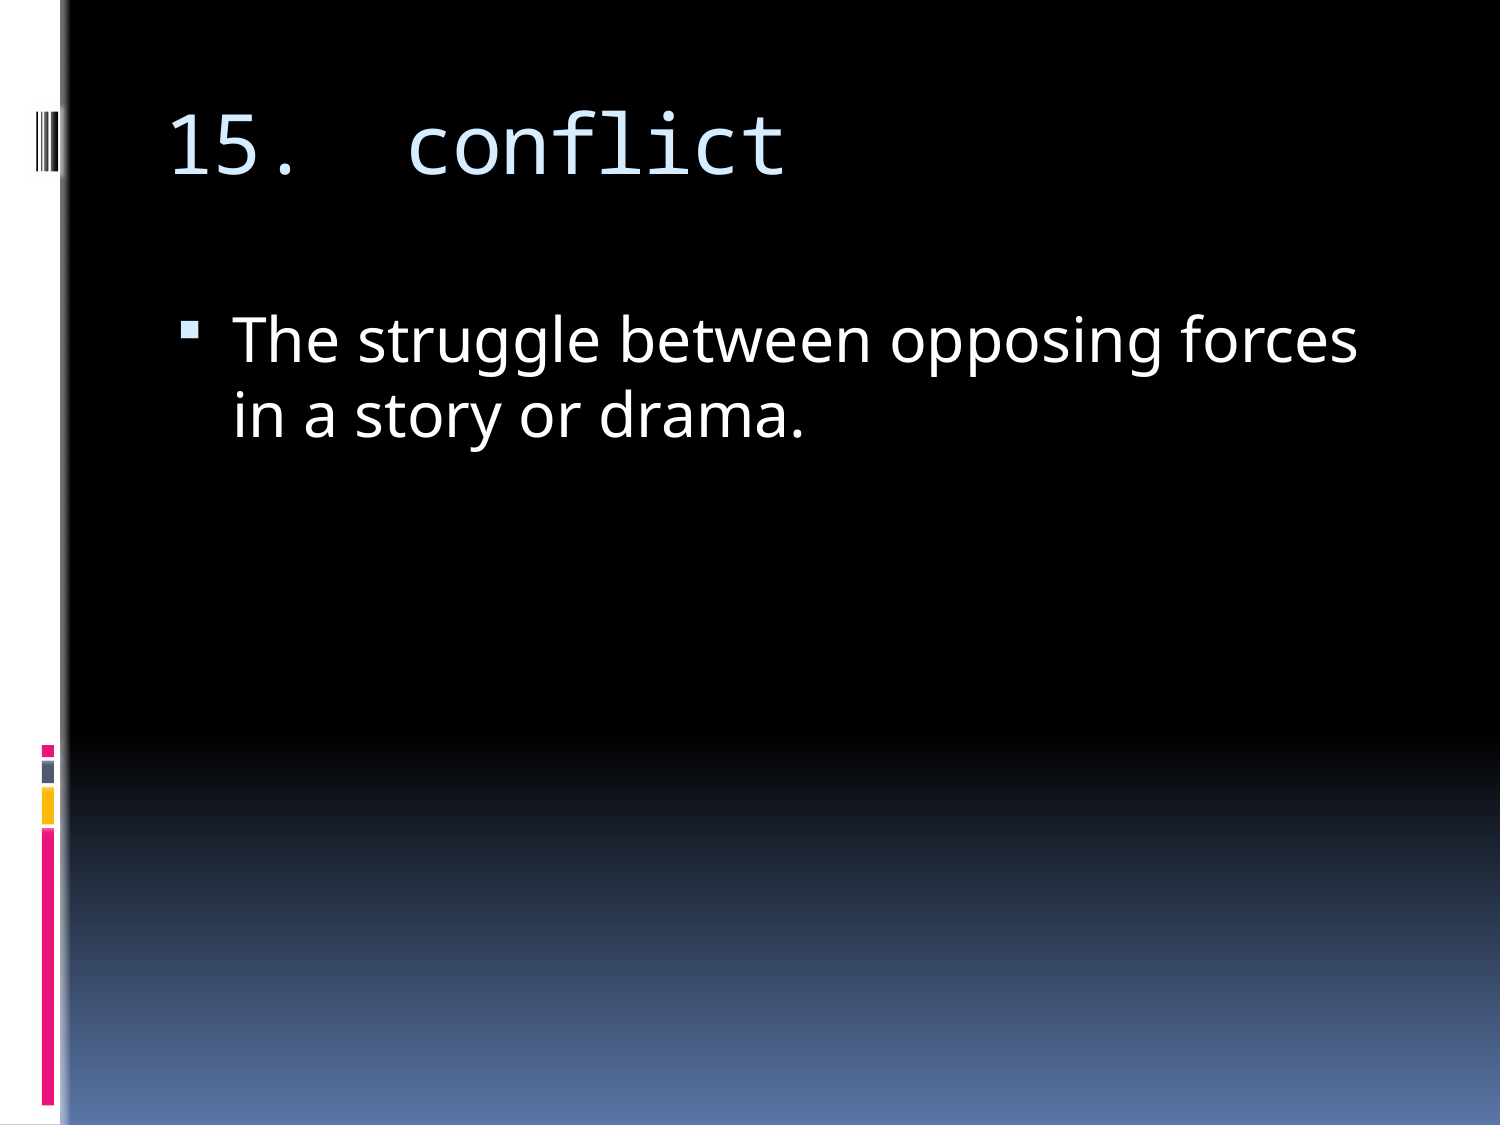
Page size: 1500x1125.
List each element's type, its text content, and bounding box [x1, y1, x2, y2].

list The struggle between opposing forces in a story or drama. [150, 292, 1425, 1043]
title 15. conflict [150, 83, 1425, 234]
